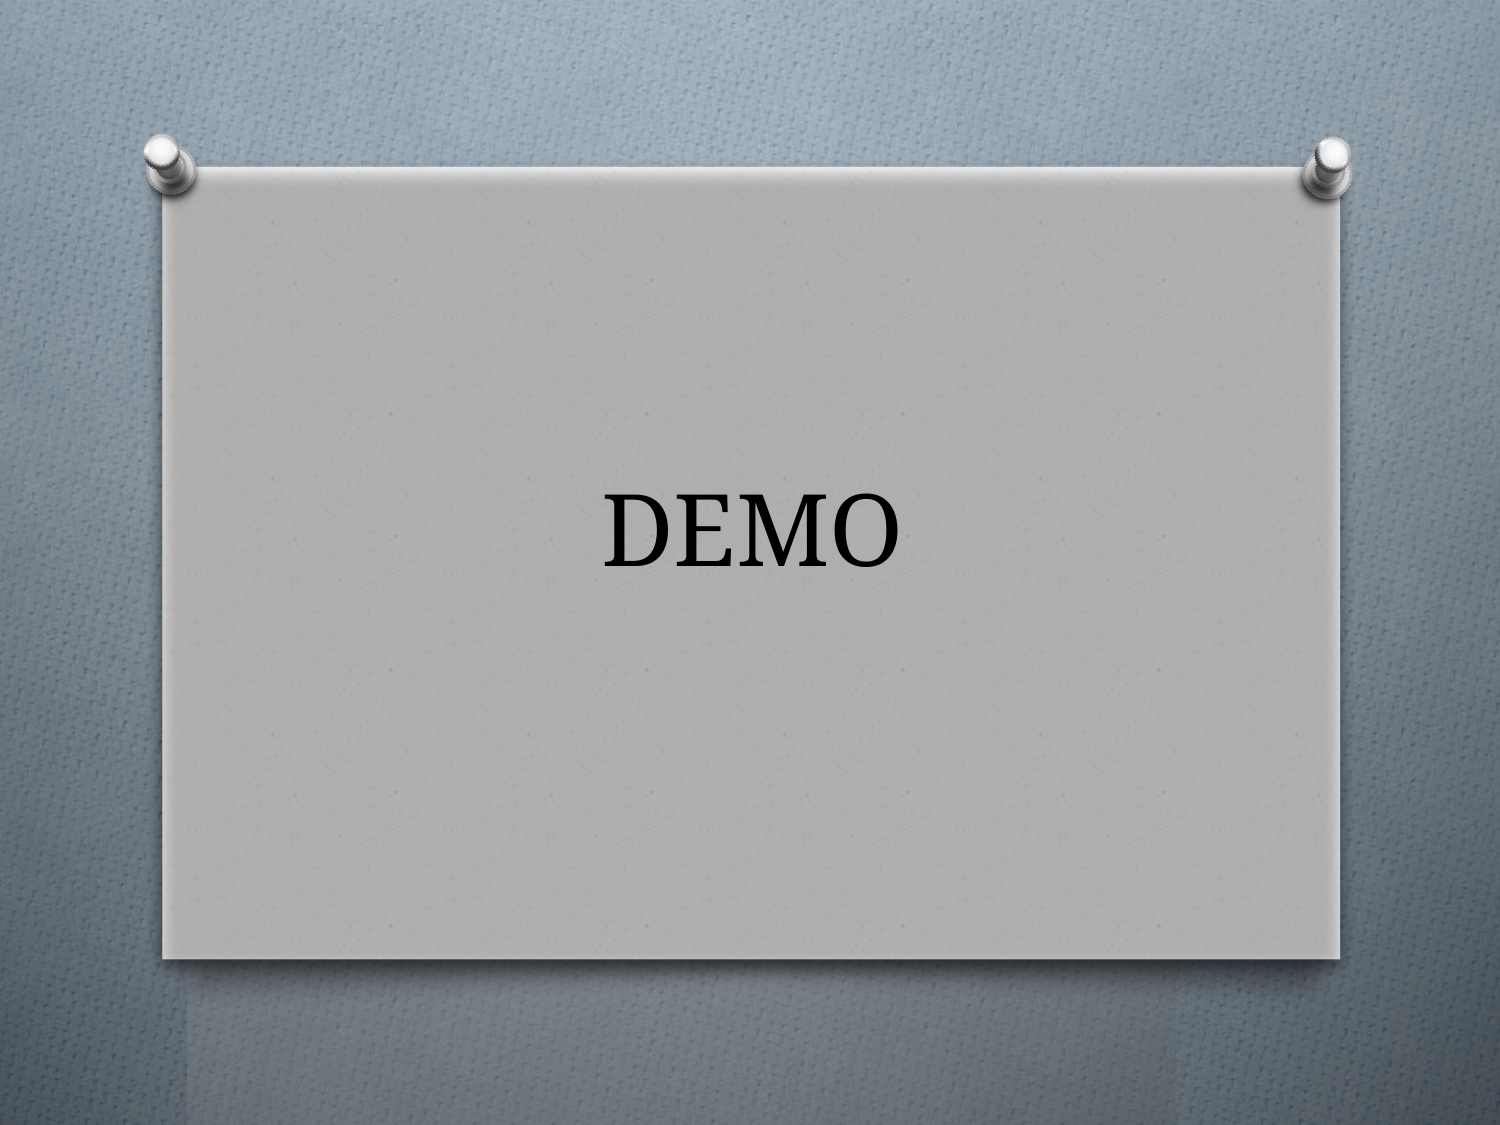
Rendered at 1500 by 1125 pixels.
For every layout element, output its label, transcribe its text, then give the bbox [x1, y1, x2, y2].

picture [1274, 109, 1396, 230]
picture [112, 100, 235, 224]
title DEMO [283, 294, 1223, 595]
